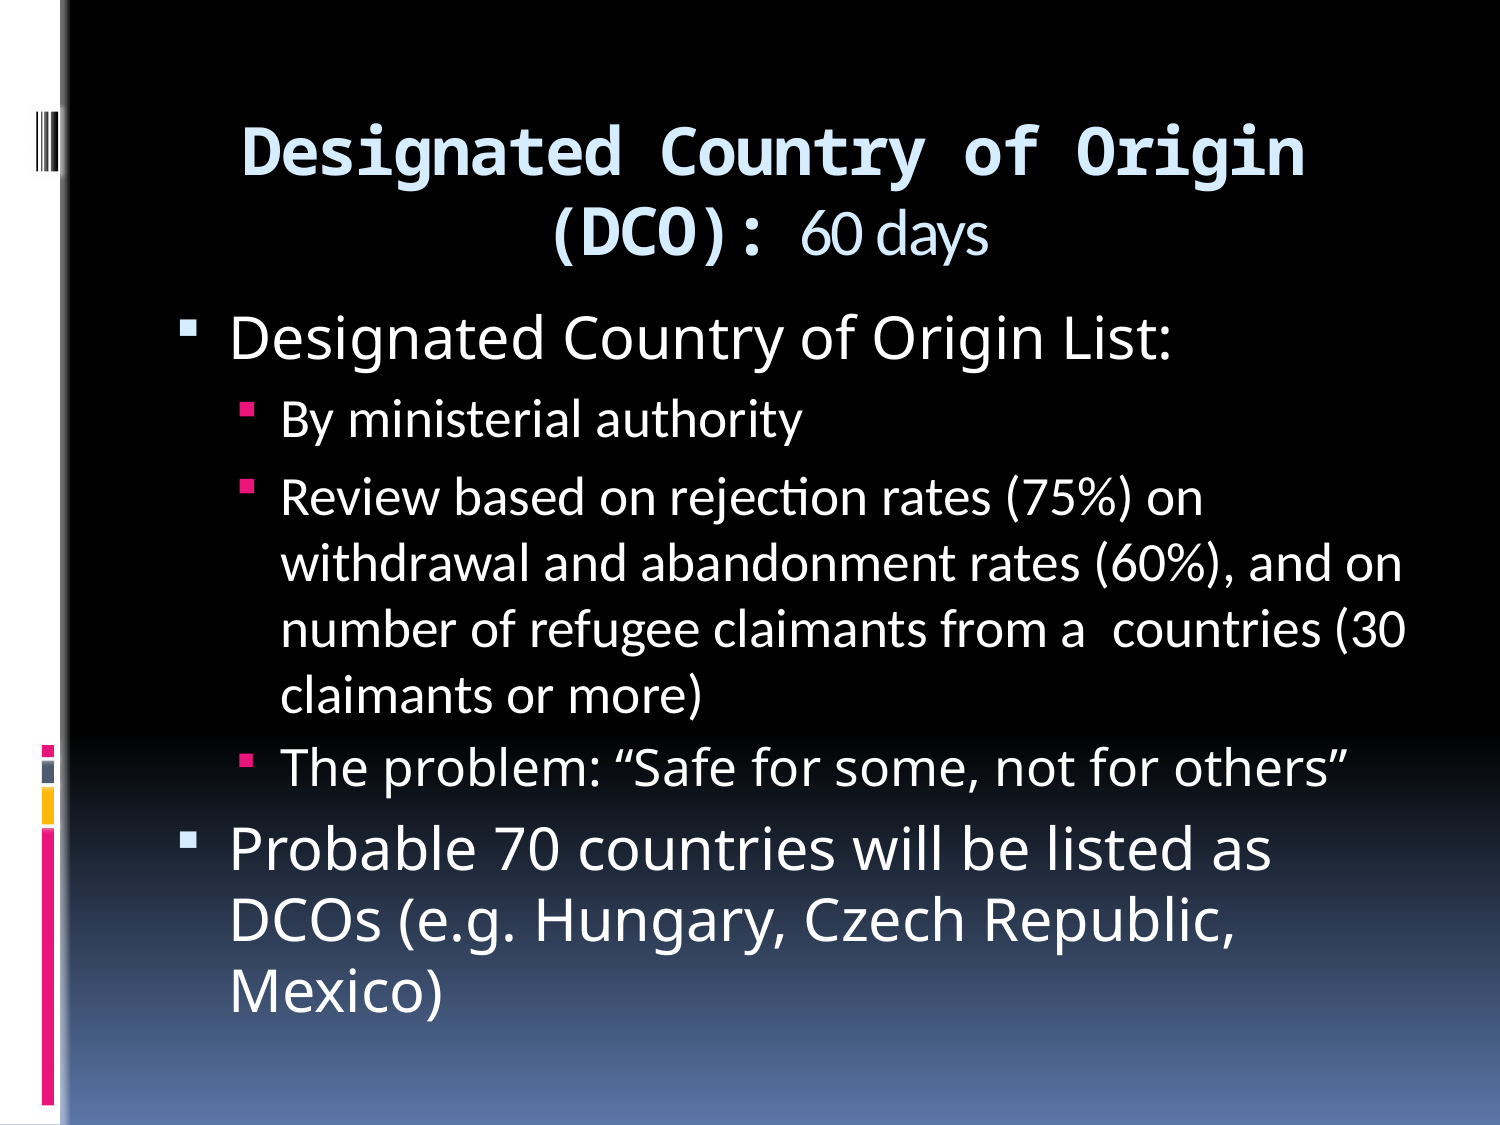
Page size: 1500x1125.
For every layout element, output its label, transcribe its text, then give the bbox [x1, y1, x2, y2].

list Designated Country of Origin List: By ministerial authority Review based on rejection rates (75%) on withdrawal and abandonment rates (60%), and on number of refugee claimants from a countries (30 claimants or more) The problem: “Safe for some, not for others” Probable 70 countries will be listed as DCOs (e.g. Hungary, Czech Republic, Mexico) [150, 292, 1425, 1043]
title Designated Country of Origin (DCO): 60 days [135, 101, 1411, 252]
